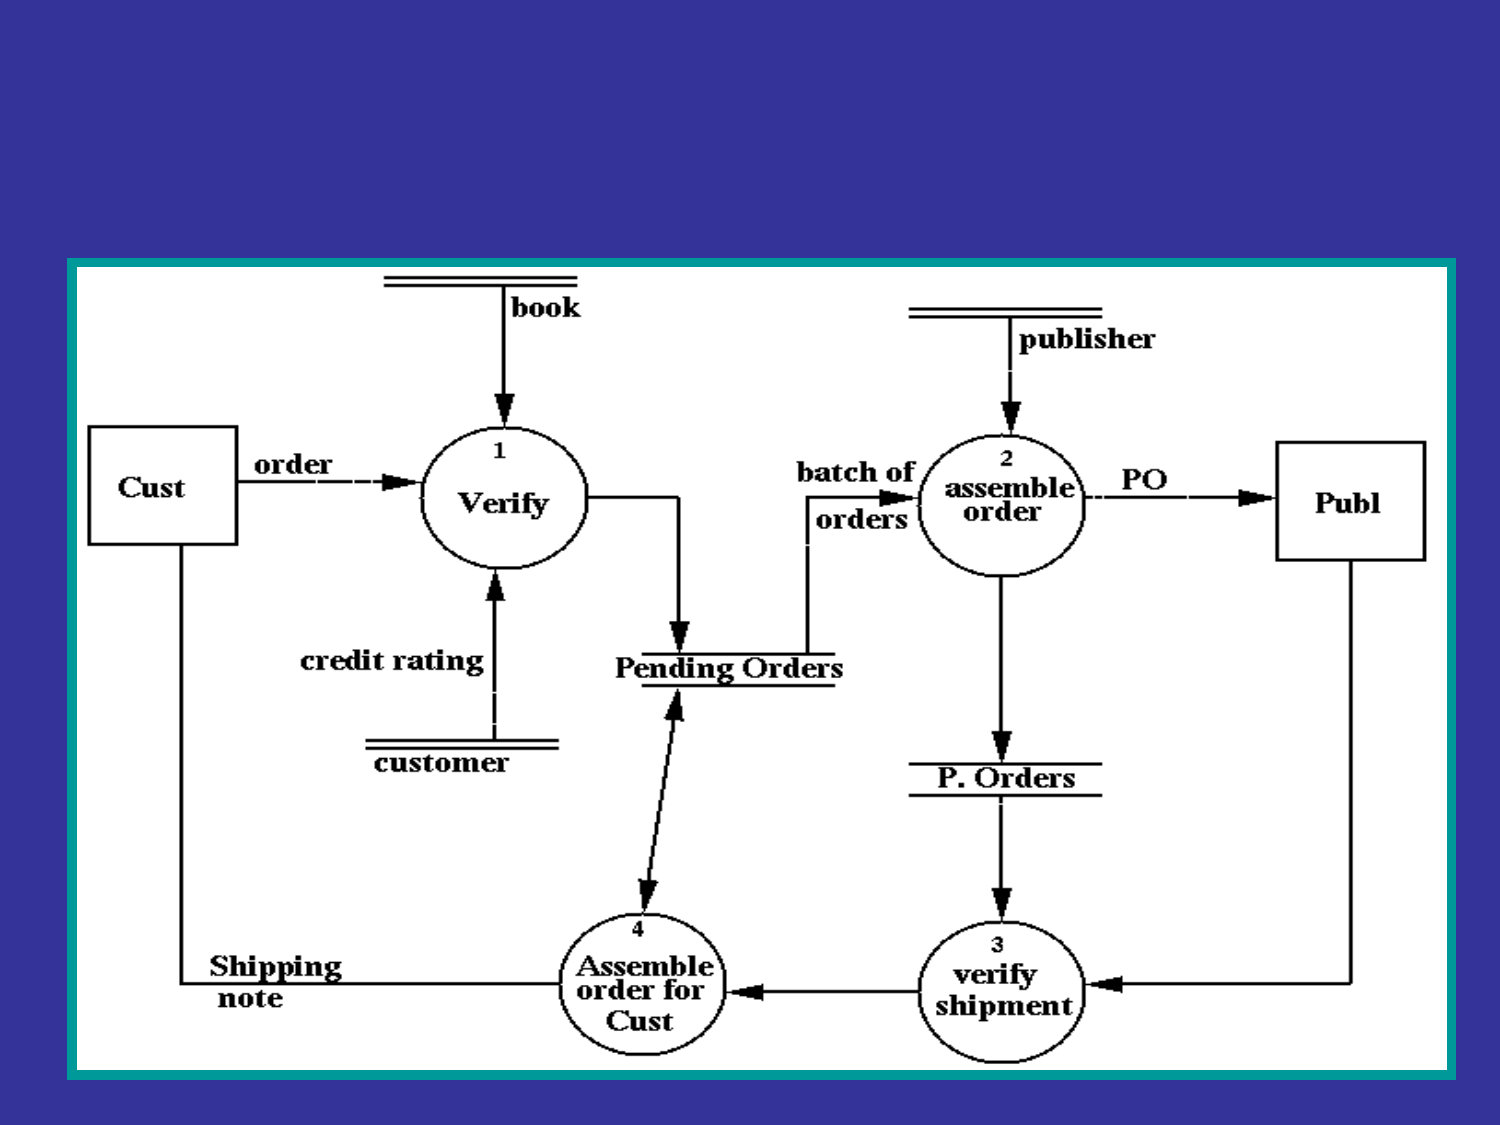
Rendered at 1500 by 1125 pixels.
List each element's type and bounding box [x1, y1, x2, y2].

list [76, 266, 1448, 1071]
